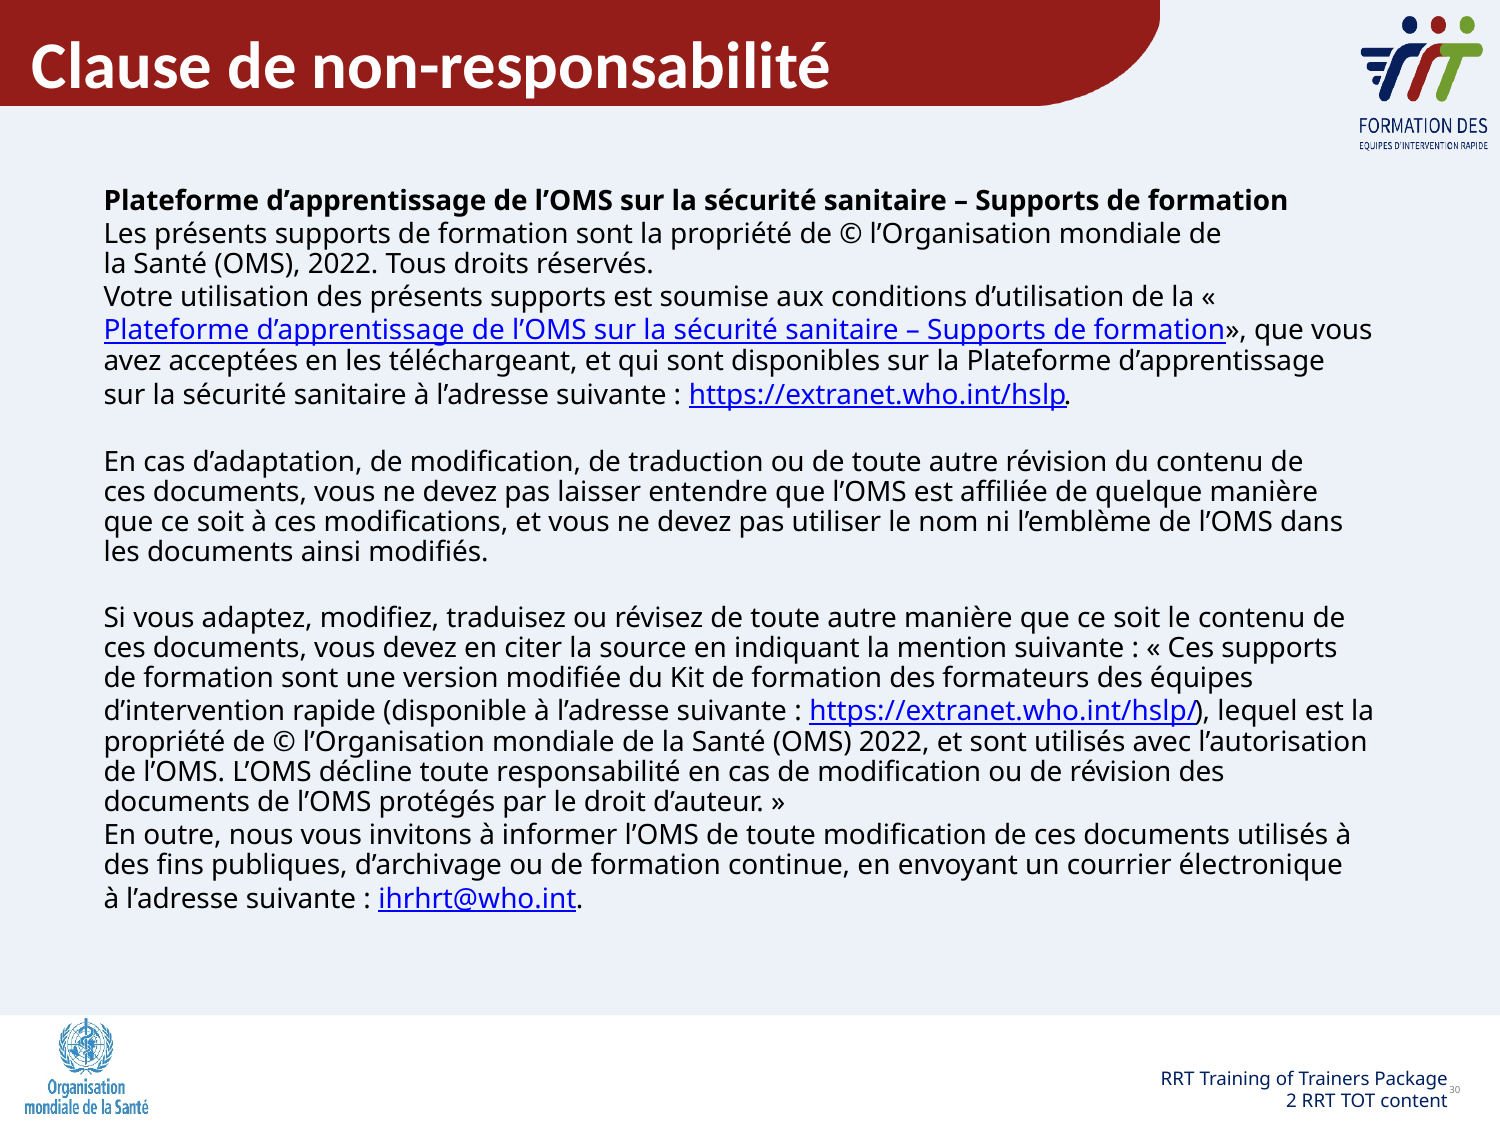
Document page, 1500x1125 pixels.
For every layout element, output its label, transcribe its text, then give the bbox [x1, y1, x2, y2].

picture [23, 1016, 149, 1115]
picture [0, 0, 1160, 106]
picture [1359, 15, 1488, 151]
list Plateforme d’apprentissage de l’OMS sur la sécurité sanitaire – Supports de formation​ Les présents supports de formation sont la propriété de © l’Organisation mondiale de la Santé (OMS), 2022. Tous droits réservés.​ Votre utilisation des présents supports est soumise aux conditions d’utilisation de la « Plateforme d’apprentissage de l’OMS sur la sécurité sanitaire – Supports de formation », que vous avez acceptées en les téléchargeant, et qui sont disponibles sur la Plateforme d’apprentissage sur la sécurité sanitaire à l’adresse suivante : https://extranet.who.int/hslp. ​ ​ En cas d’adaptation, de modification, de traduction ou de toute autre révision du contenu de ces documents, vous ne devez pas laisser entendre que l’OMS est affiliée de quelque manière que ce soit à ces modifications, et vous ne devez pas utiliser le nom ni l’emblème de l’OMS dans les documents ainsi modifiés. ​ ​ Si vous adaptez, modifiez, traduisez ou révisez de toute autre manière que ce soit le contenu de ces documents, vous devez en citer la source en indiquant la mention suivante : « Ces supports de formation sont une version modifiée du Kit de formation des formateurs des équipes d’intervention rapide (disponible à l’adresse suivante : https://extranet.who.int/hslp/), lequel est la propriété de © l’Organisation mondiale de la Santé (OMS) 2022, et sont utilisés avec l’autorisation de l’OMS. L’OMS décline toute responsabilité en cas de modification ou de révision des documents de l’OMS protégés par le droit d’auteur. » ​ En outre, nous vous invitons à informer l’OMS de toute modification de ces documents utilisés à des fins publiques, d’archivage ou de formation continue, en envoyant un courrier électronique à l’adresse suivante : ihrhrt@who.int.​ [95, 178, 1383, 947]
